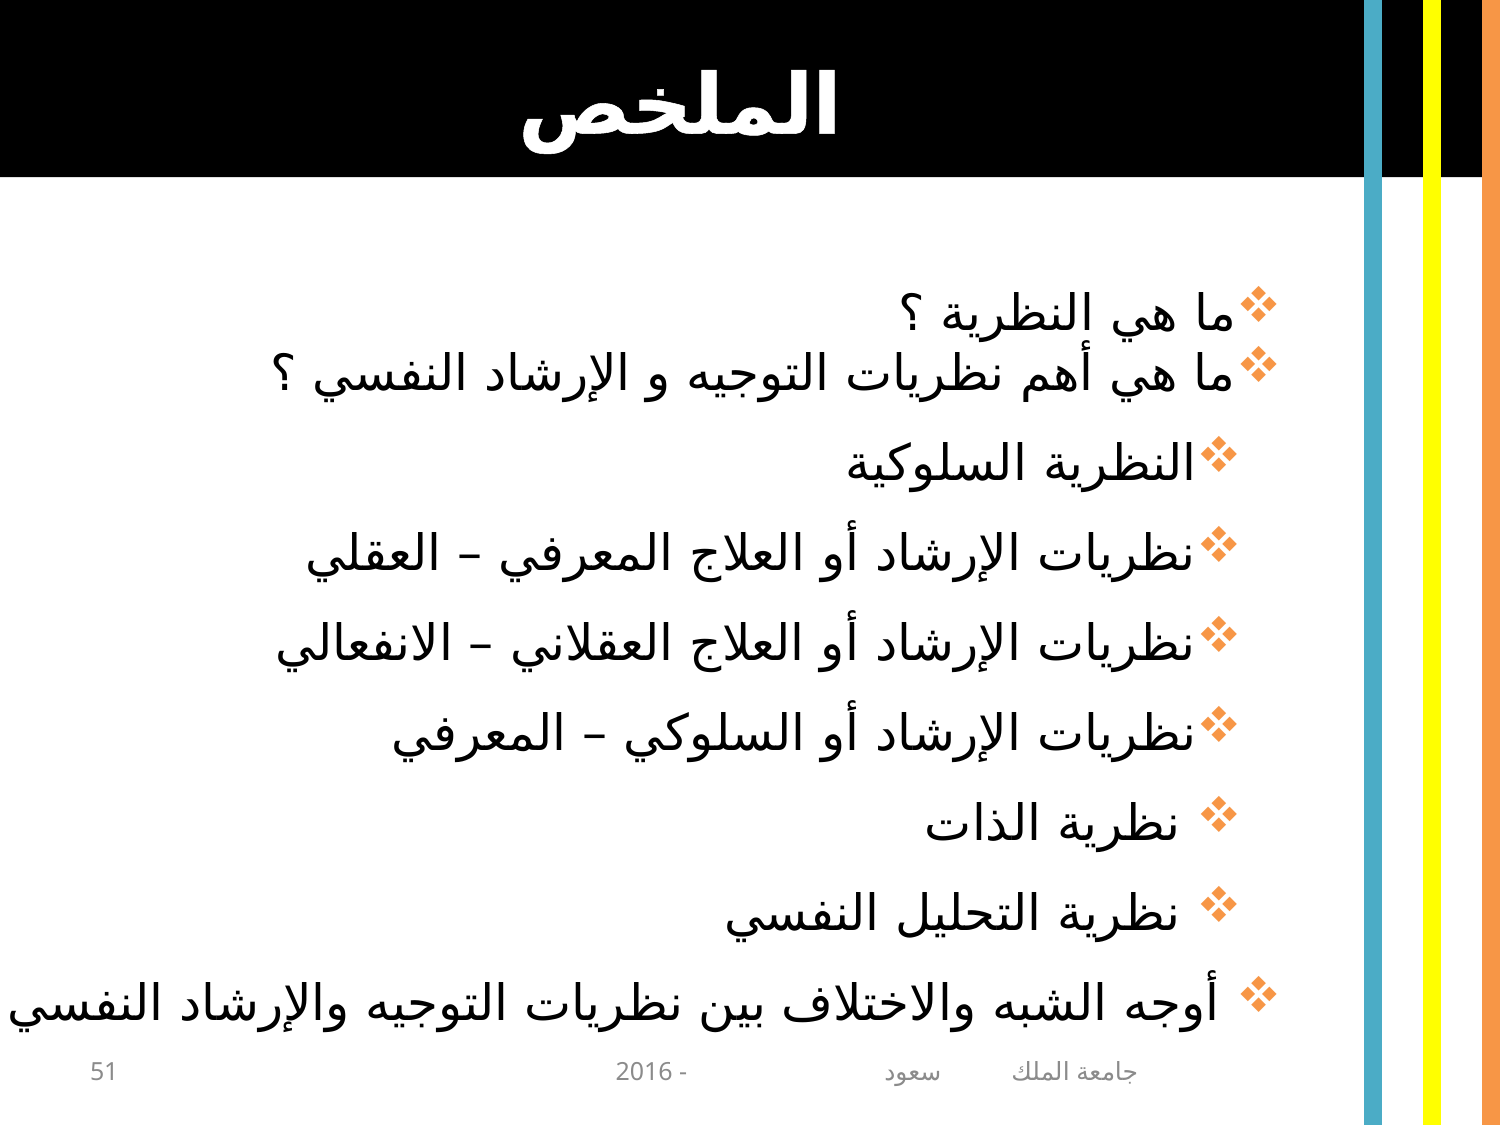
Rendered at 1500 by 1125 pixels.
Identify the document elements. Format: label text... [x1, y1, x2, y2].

text_box [1443, 0, 1480, 179]
text_box ما هي النظرية ؟ ما هي أهم نظريات التوجيه و الإرشاد النفسي ؟ النظرية السلوكية نظريات الإرشاد أو العلاج المعرفي – العقلي نظريات الإرشاد أو العلاج العقلاني – الانفعالي نظريات الإرشاد أو السلوكي – المعرفي نظرية الذات نظرية التحليل النفسي أوجه الشبه والاختلاف بين نظريات التوجيه والإرشاد النفسي [0, 243, 1297, 986]
text_box الملخص [253, 42, 857, 158]
text_box [0, 0, 1362, 179]
text_box [1362, 0, 1384, 1125]
text_box [1421, 0, 1443, 1125]
slide_number 51 [75, 1042, 425, 1103]
text_box [1384, 0, 1421, 179]
footer جامعة الملك سعود - 2016 [512, 1042, 988, 1103]
text_box [1480, 0, 1500, 1125]
